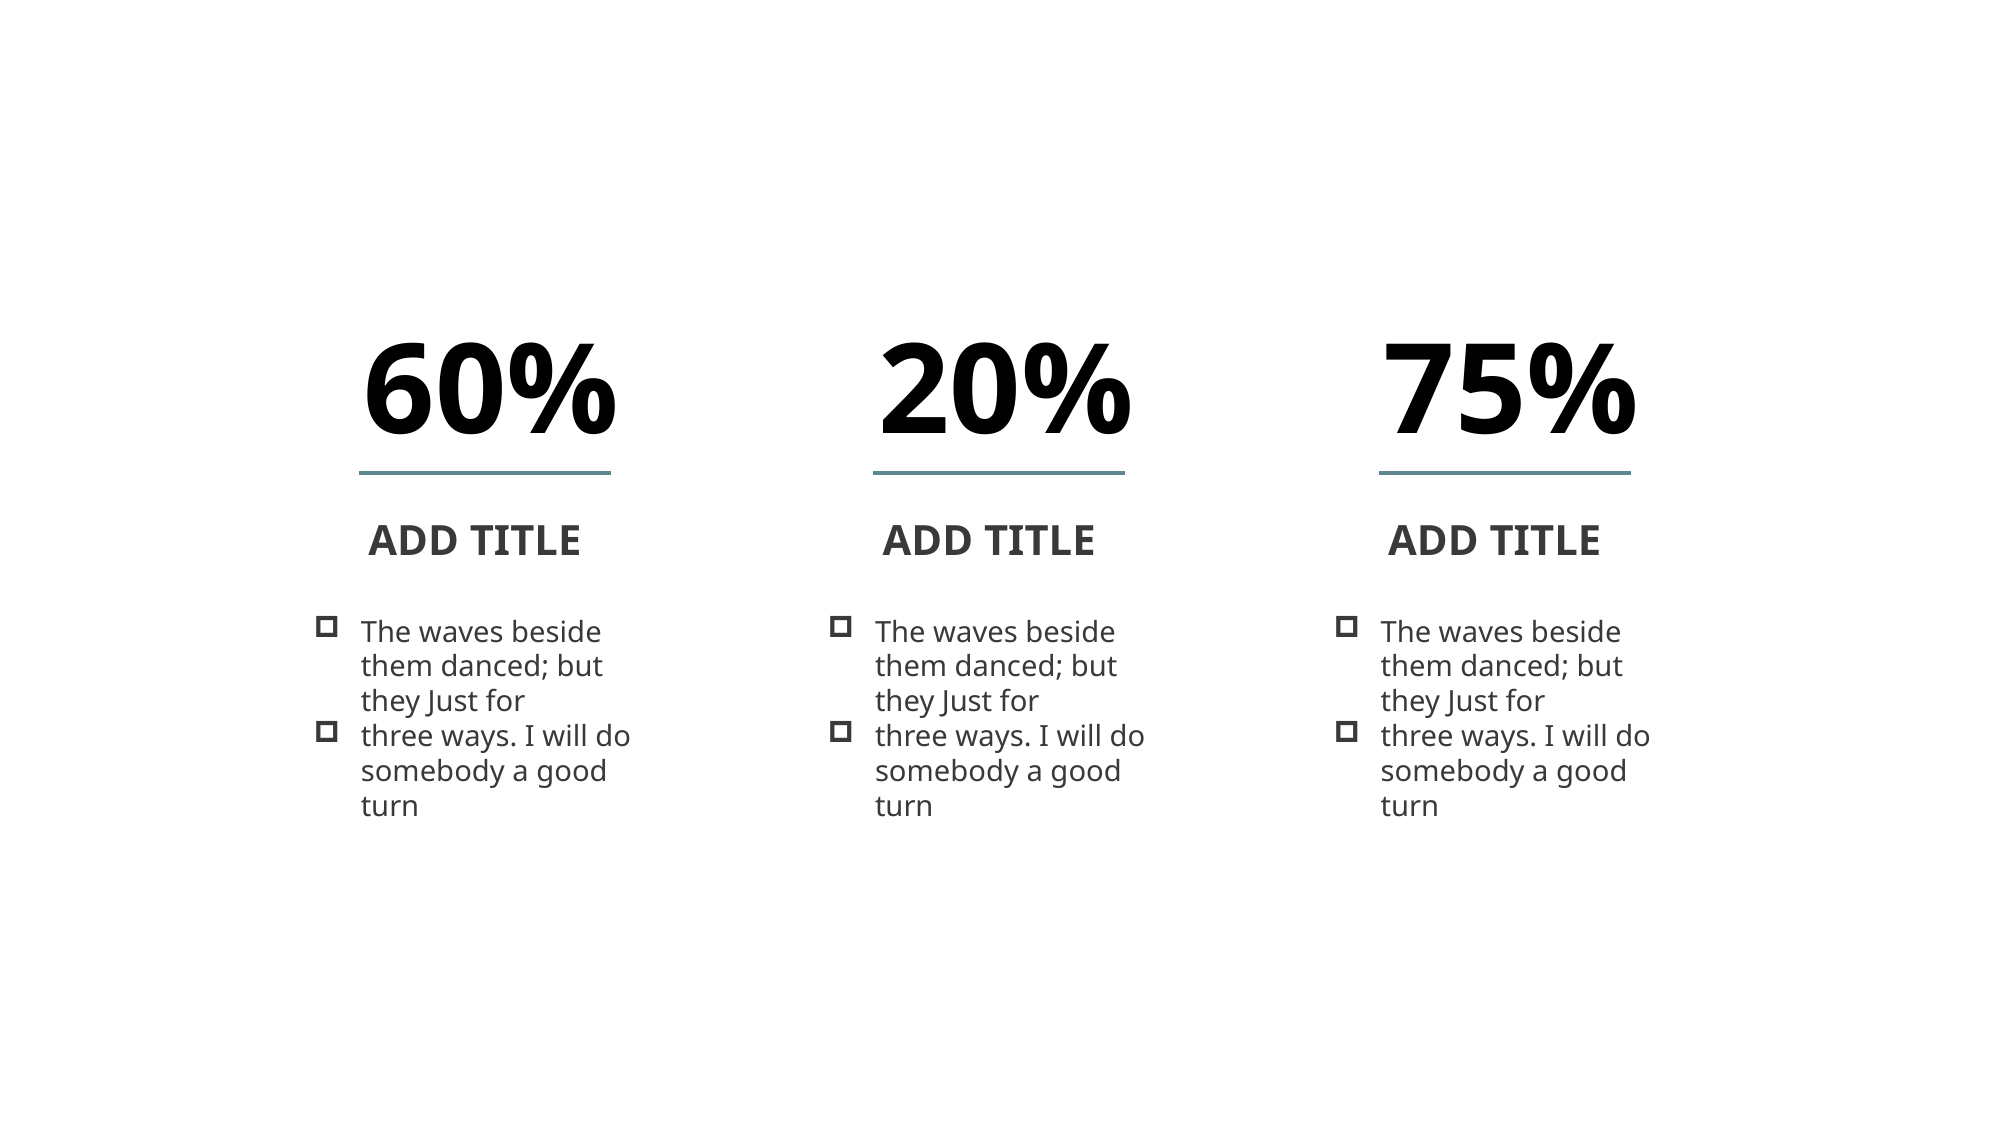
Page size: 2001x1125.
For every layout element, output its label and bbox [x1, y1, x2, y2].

text_box [299, 301, 1692, 833]
